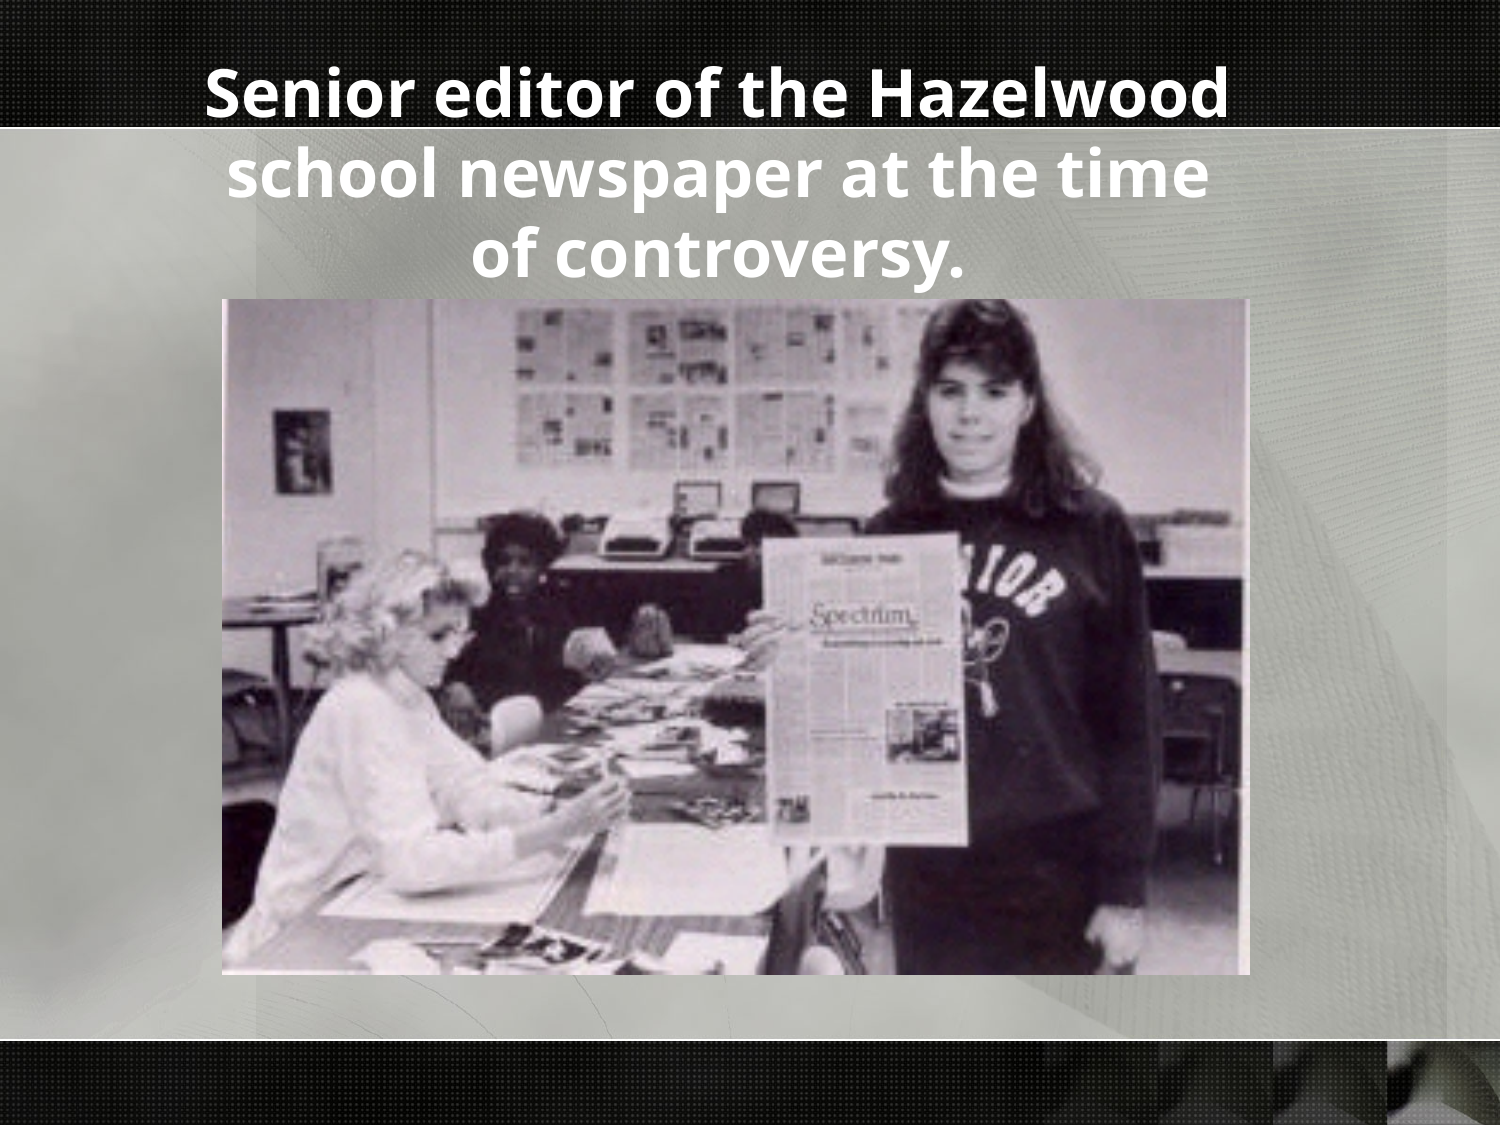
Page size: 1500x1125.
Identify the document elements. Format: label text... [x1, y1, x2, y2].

text_box Senior editor of the Hazelwood school newspaper at the time of controversy. [187, 43, 1250, 299]
picture [0, 0, 1500, 1125]
